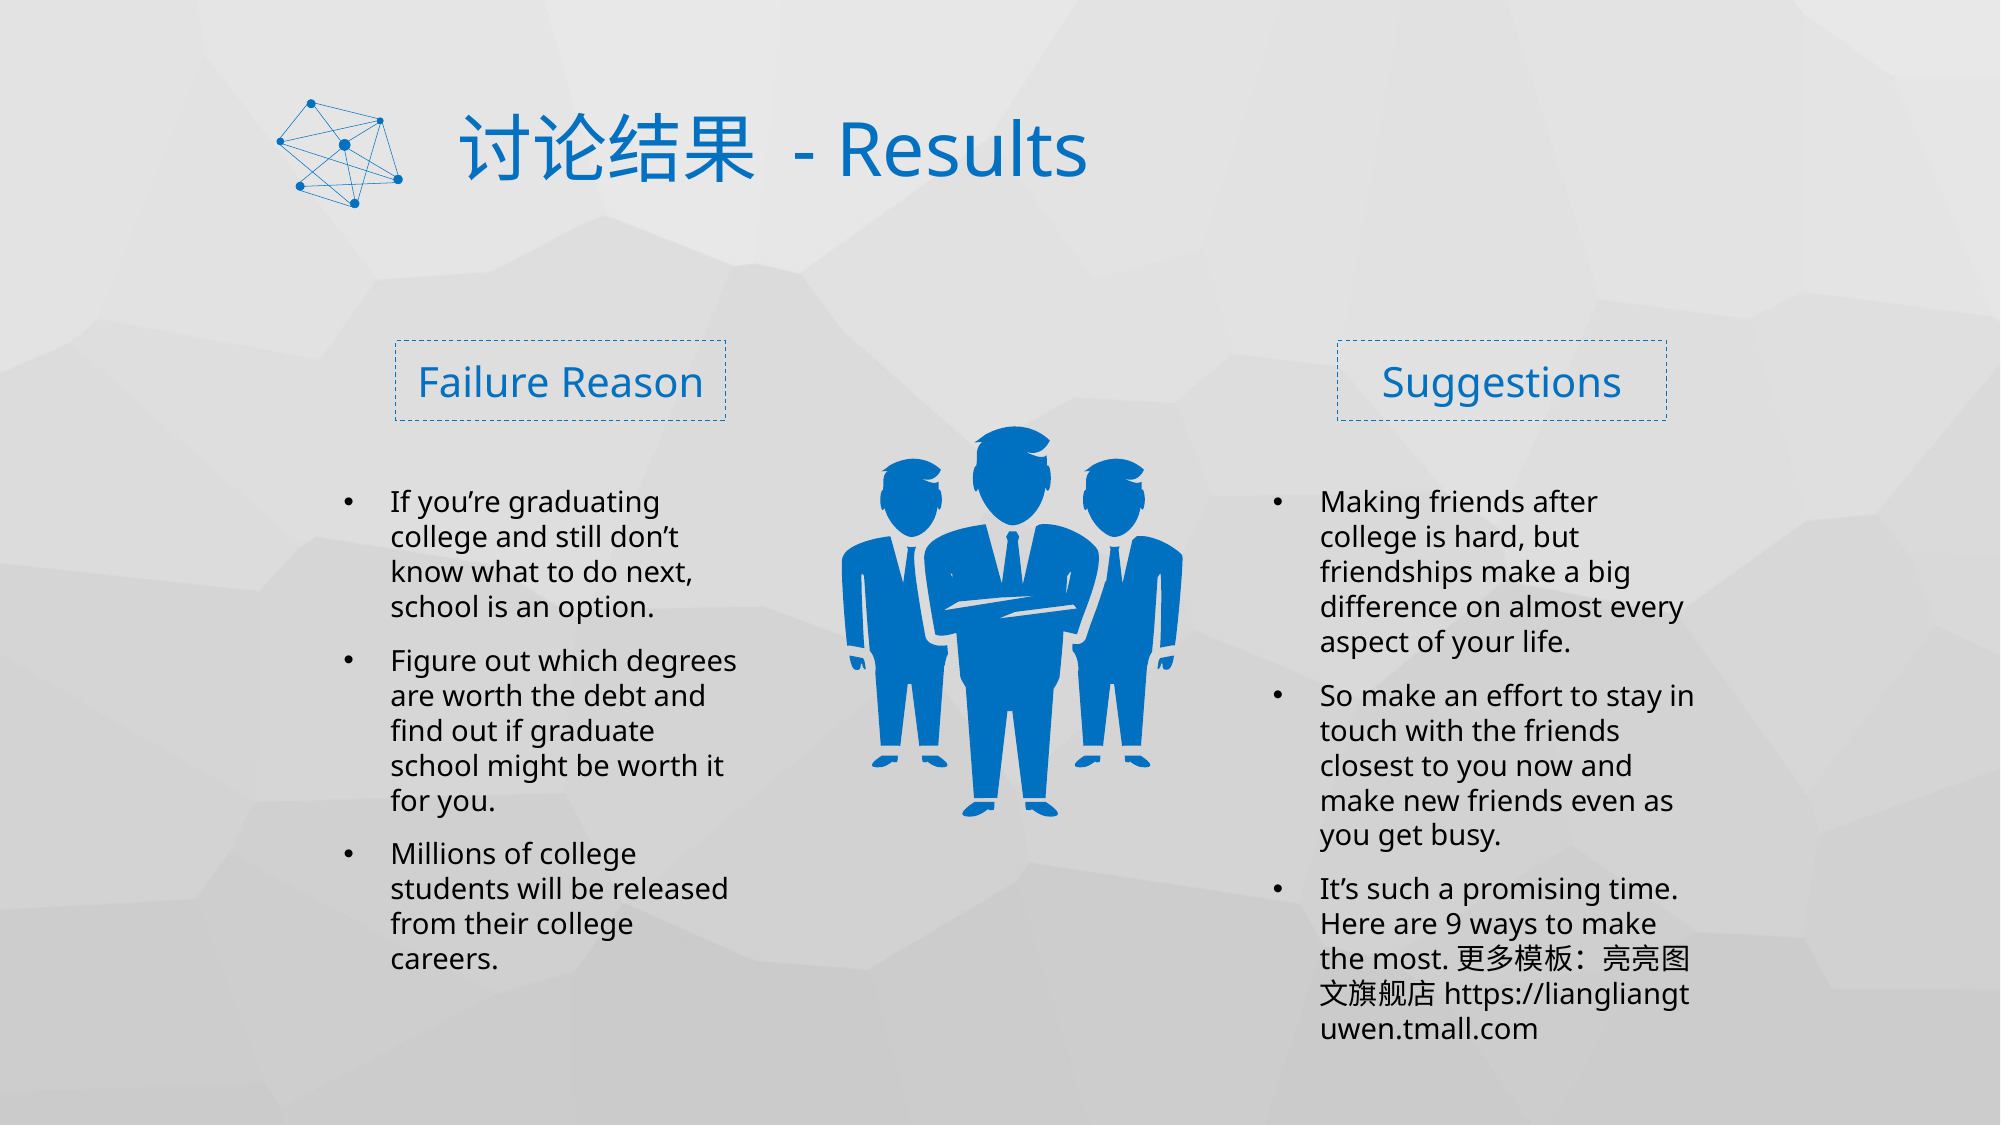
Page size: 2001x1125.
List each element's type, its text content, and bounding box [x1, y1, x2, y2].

text_box [1083, 458, 1145, 537]
text_box [972, 426, 1051, 526]
text_box [1124, 755, 1151, 768]
text_box [872, 755, 898, 768]
text_box [880, 458, 942, 537]
picture [0, 0, 2001, 1125]
text_box If you’re graduating college and still don’t know what to do next, school is an option. Figure out which degrees are worth the debt and find out if graduate school might be worth it for you. Millions of college students will be released from their college careers. [328, 475, 759, 983]
text_box Making friends after college is hard, but friendships make a big difference on almost every aspect of your life. So make an effort to stay in touch with the friends closest to you now and make new friends even as you get busy. It’s such a promising time. Here are 9 ways to make the most.更多模板：亮亮图文旗舰店https://liangliangtuwen.tmall.com [1258, 475, 1711, 1053]
text_box Suggestions [1336, 339, 1668, 421]
text_box [921, 755, 948, 768]
text_box [841, 536, 949, 747]
text_box [1074, 755, 1101, 768]
text_box [1072, 536, 1183, 747]
text_box [924, 524, 1099, 799]
text_box [962, 801, 995, 817]
text_box [1025, 801, 1058, 817]
text_box Failure Reason [395, 339, 727, 421]
title 讨论结果 - Results [442, 87, 1633, 217]
